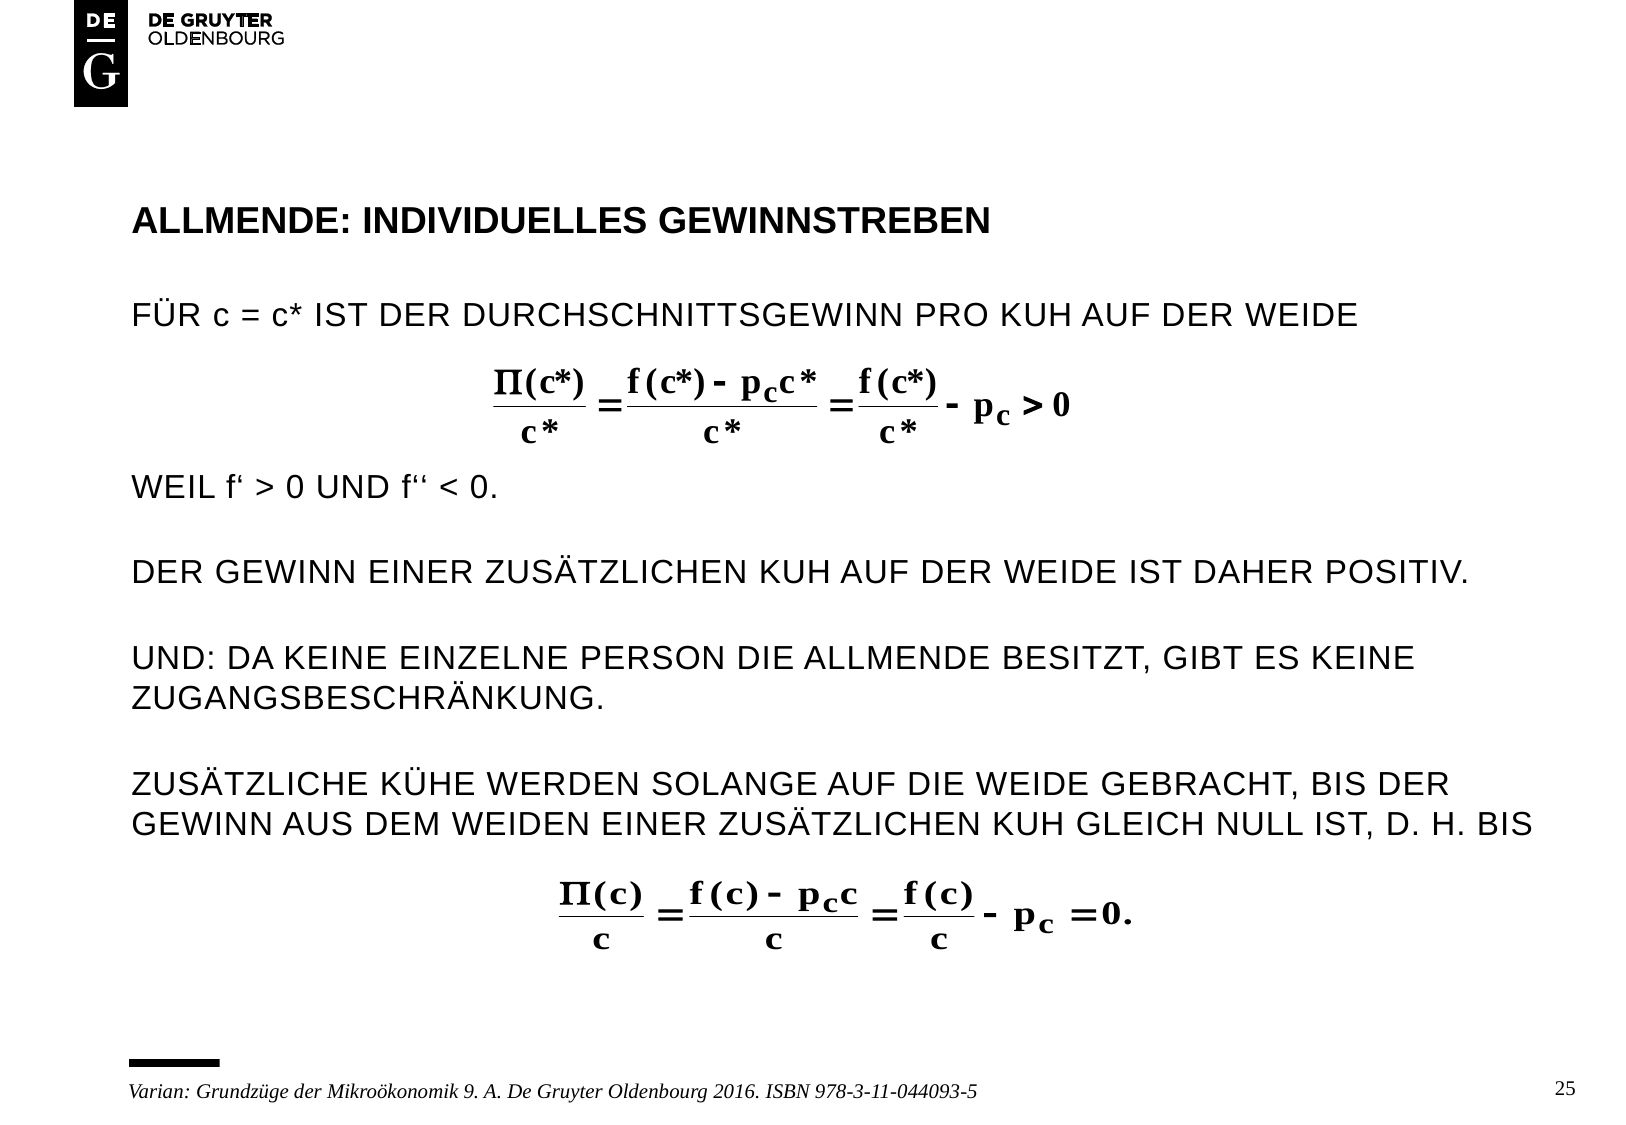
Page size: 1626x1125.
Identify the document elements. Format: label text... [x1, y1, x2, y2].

title ALLMENDE: Individuelles gewinnstreben [131, 196, 1558, 253]
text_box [491, 362, 1072, 446]
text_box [556, 875, 1133, 953]
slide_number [128, 1077, 1539, 1108]
list Für c = c* ist der durchschnittsgewinn pro kuh auf der weide Weil f‘ > 0 und f‘‘ < 0. Der gewinn einer zusätzlichen Kuh auf der weide ist daher positiv. Und: da keine einzelne Person die Allmende besitzt, gibt es keine zugangsbeschränkung. Zusätzliche Kühe werden solange auf die weide gebracht, bis der gewinn aus dem weiden einer zusätzlichen kuh gleich null ist, d. h. bis [131, 293, 1558, 1009]
slide_number 25 [1554, 1074, 1614, 1104]
